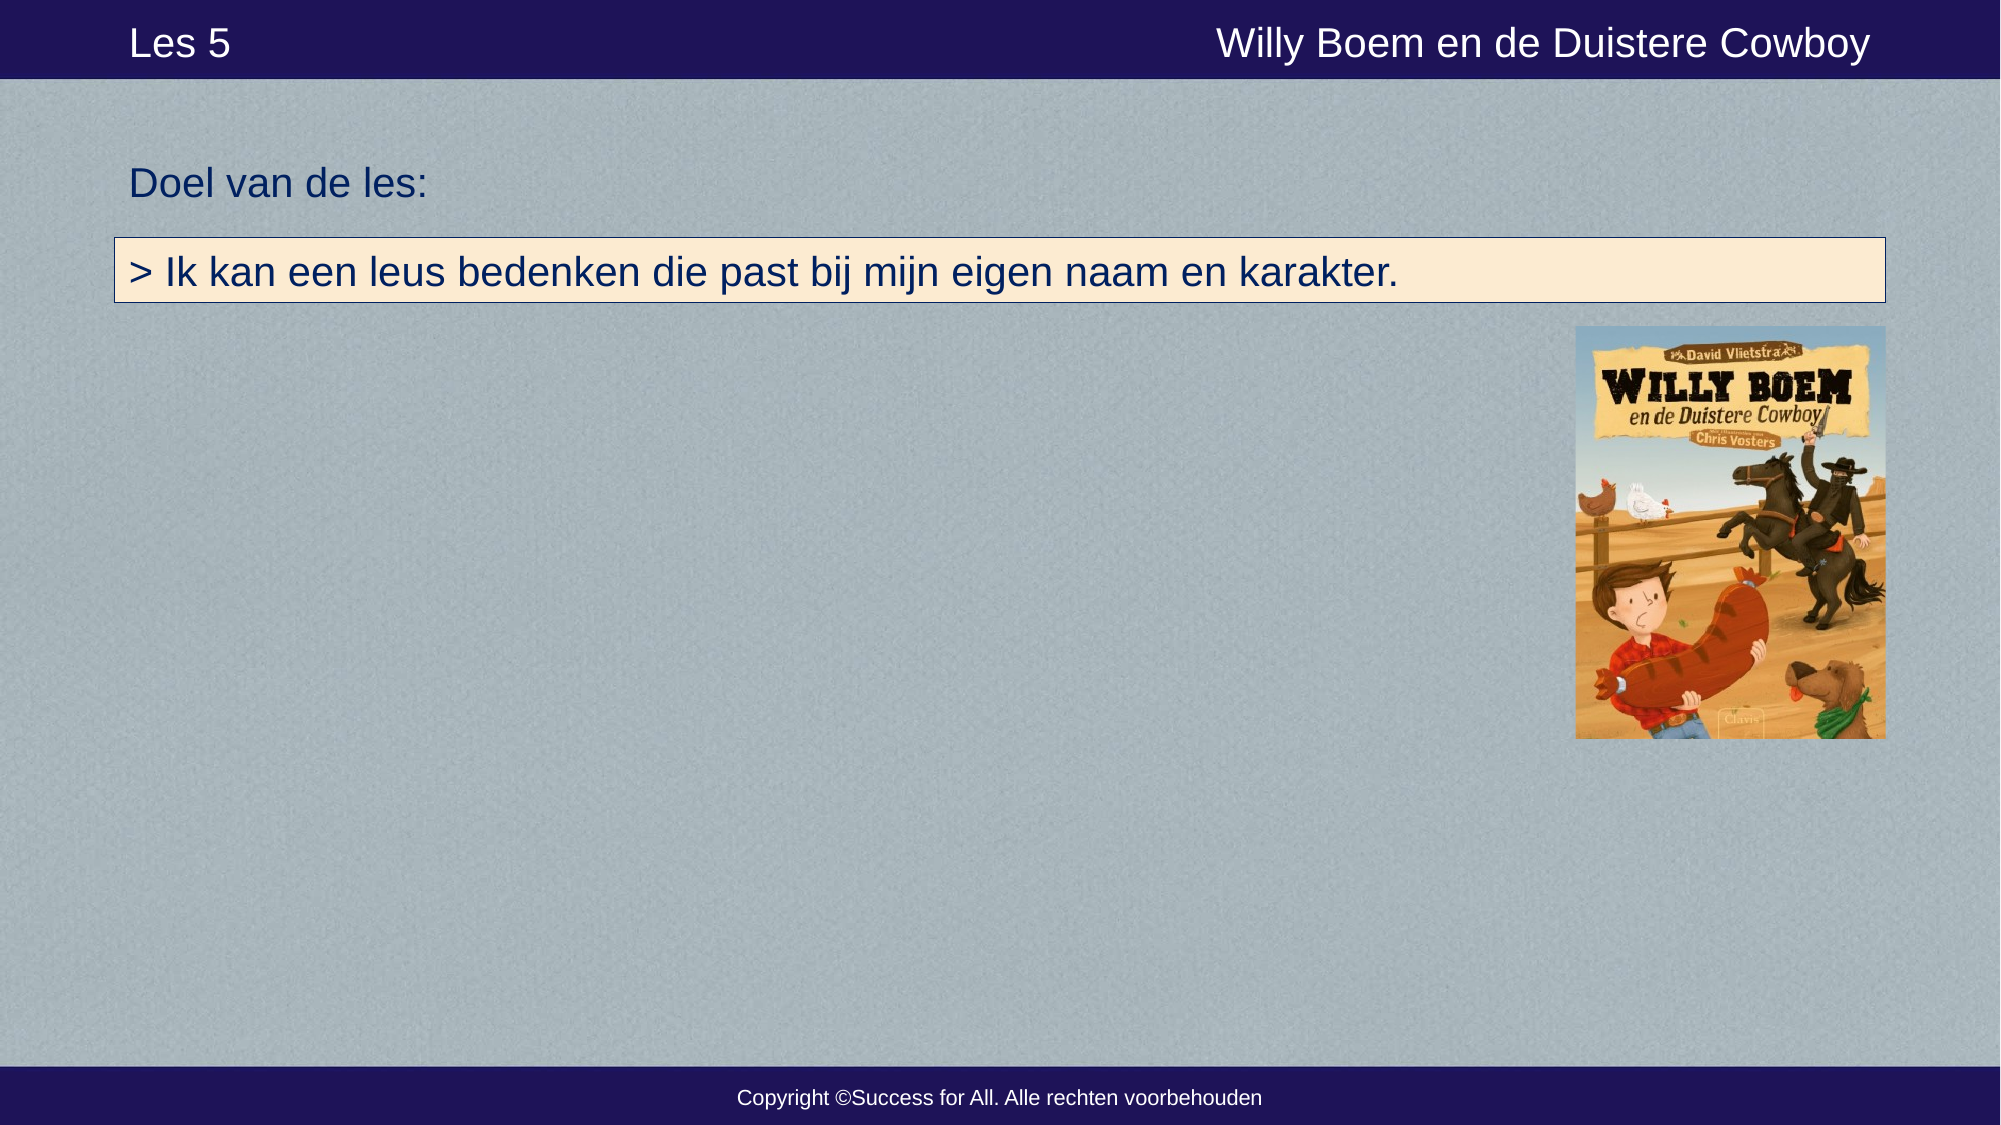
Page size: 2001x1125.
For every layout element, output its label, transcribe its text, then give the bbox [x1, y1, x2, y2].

text_box Les 5 [114, 8, 354, 73]
text_box Copyright ©Success for All. Alle rechten voorbehouden [0, 1076, 2000, 1125]
text_box Doel van de les: [113, 148, 1635, 214]
text_box Willy Boem en de Duistere Cowboy [999, 8, 1886, 73]
picture [0, 0, 2001, 1125]
text_box > Ik kan een leus bedenken die past bij mijn eigen naam en karakter. [114, 237, 1886, 303]
